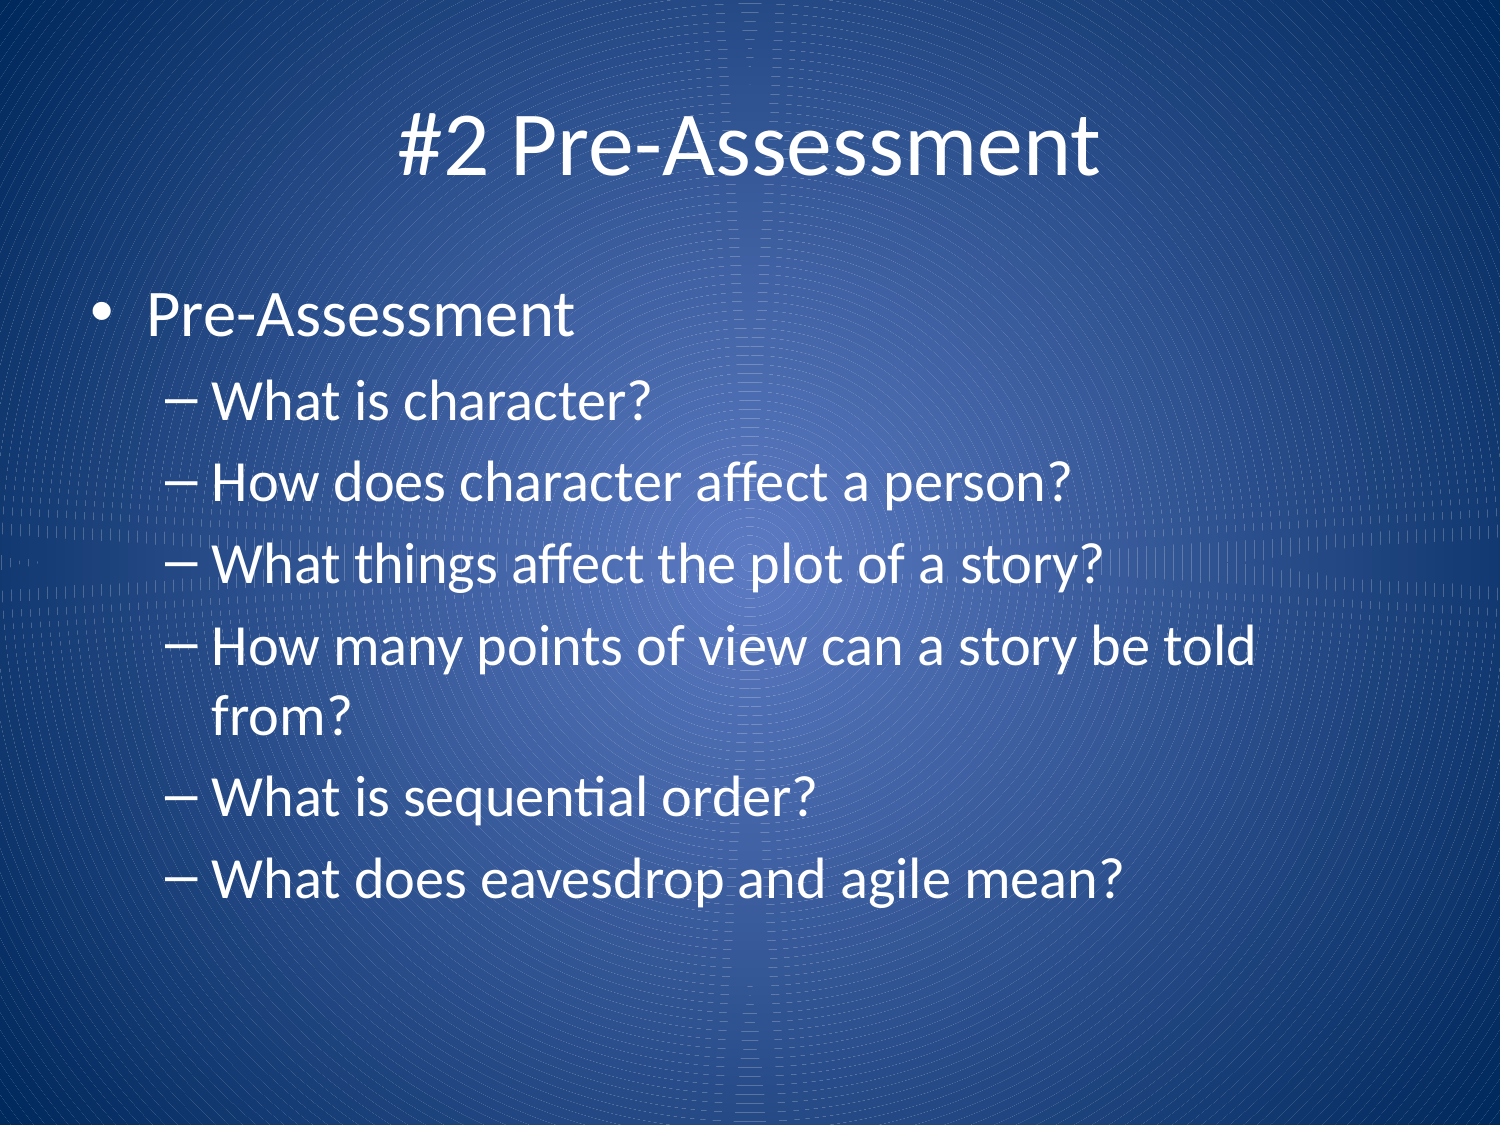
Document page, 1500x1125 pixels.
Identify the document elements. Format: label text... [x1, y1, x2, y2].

title #2 Pre-Assessment [75, 45, 1425, 233]
list Pre-Assessment What is character? How does character affect a person? What things affect the plot of a story? How many points of view can a story be told from? What is sequential order? What does eavesdrop and agile mean? [75, 262, 1425, 1005]
